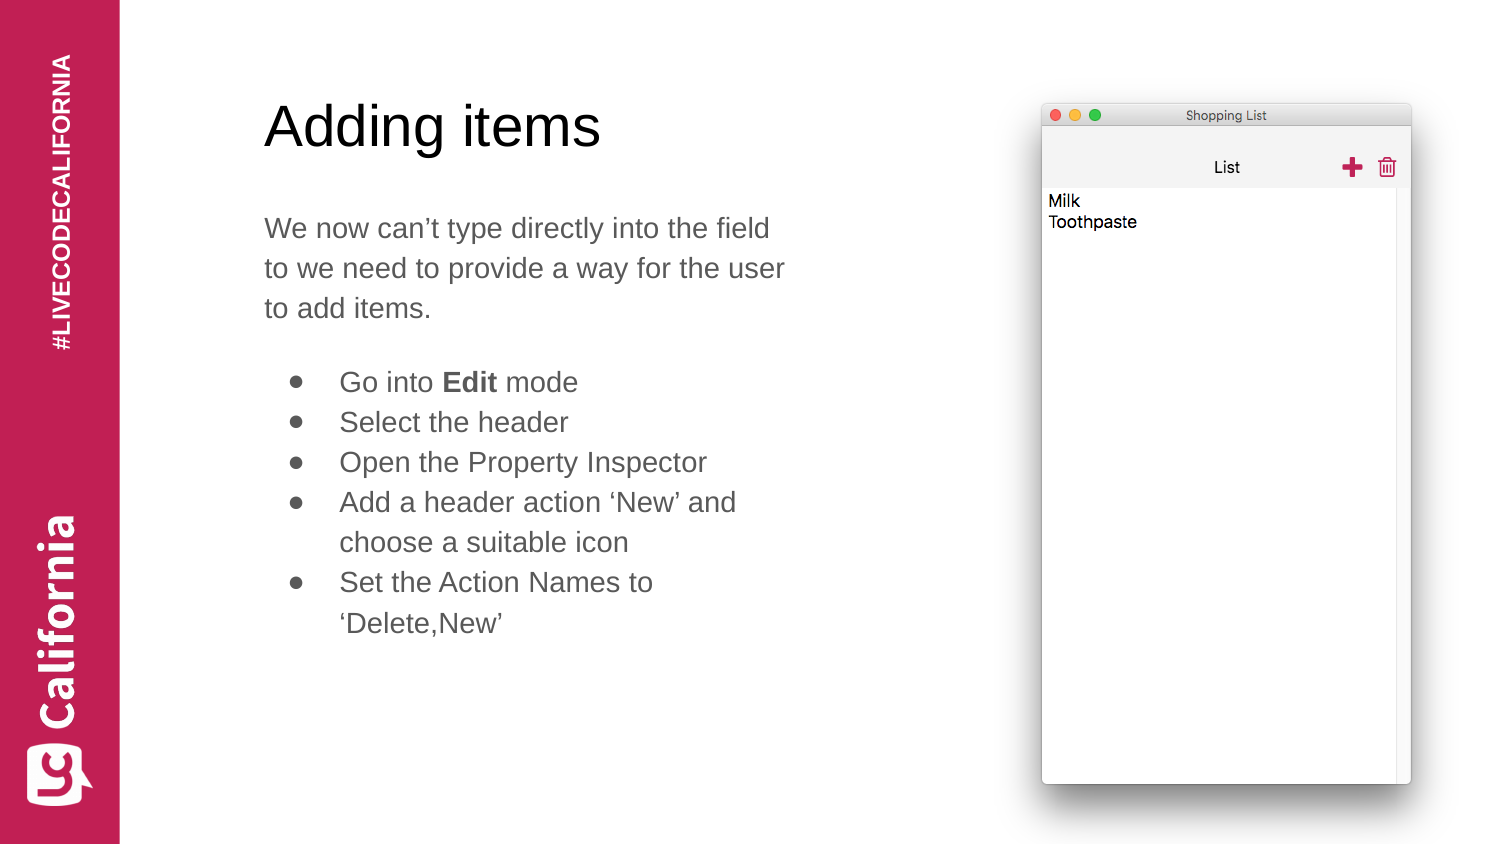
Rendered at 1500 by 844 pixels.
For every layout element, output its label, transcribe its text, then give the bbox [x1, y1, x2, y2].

picture [985, 72, 1466, 844]
title Adding items [249, 72, 984, 167]
picture [0, 0, 120, 844]
list We now can’t type directly into the field to we need to provide a way for the user to add items. Go into Edit mode Select the header Open the Property Inspector Add a header action ‘New’ and choose a suitable icon Set the Action Names to ‘Delete,New’ [249, 189, 813, 750]
